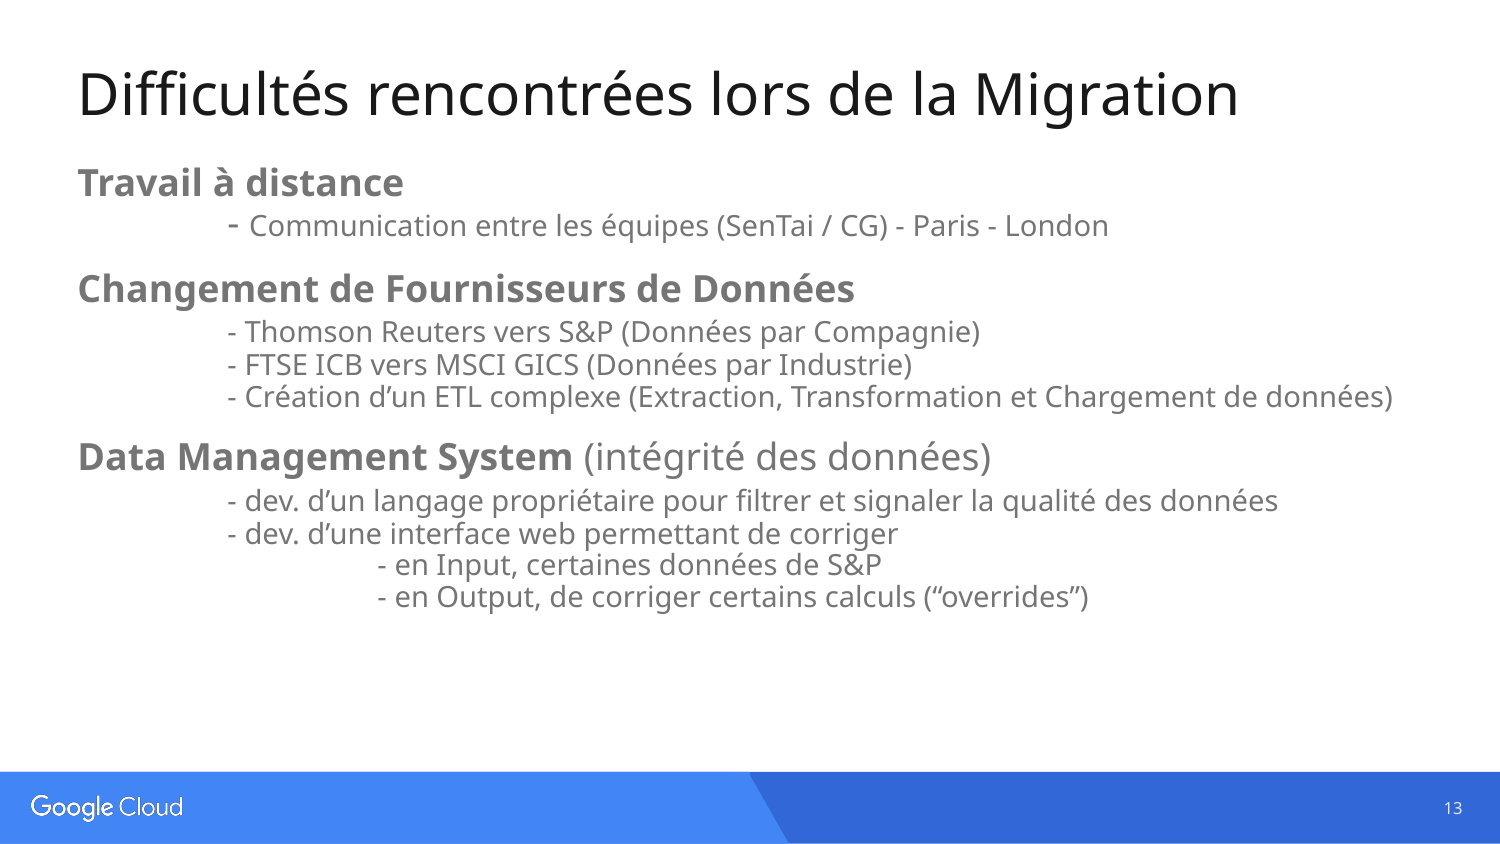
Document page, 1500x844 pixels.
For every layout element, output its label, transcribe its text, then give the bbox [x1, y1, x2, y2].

text_box [0, 771, 789, 844]
text_box ‹#› [1137, 796, 1463, 822]
text_box Travail à distance - Communication entre les équipes (SenTai / CG) - Paris - London Changement de Fournisseurs de Données - Thomson Reuters vers S&P (Données par Compagnie) - FTSE ICB vers MSCI GICS (Données par Industrie) - Création d’un ETL complexe (Extraction, Transformation et Chargement de données) Data Management System (intégrité des données) - dev. d’un langage propriétaire pour filtrer et signaler la qualité des données - dev. d’une interface web permettant de corriger - en Input, certaines données de S&P - en Output, de corriger certains calculs (“overrides”) [62, 148, 1447, 725]
text_box [750, 771, 1500, 844]
picture [28, 783, 185, 835]
text_box Difficultés rencontrées lors de la Migration [62, 49, 1413, 148]
